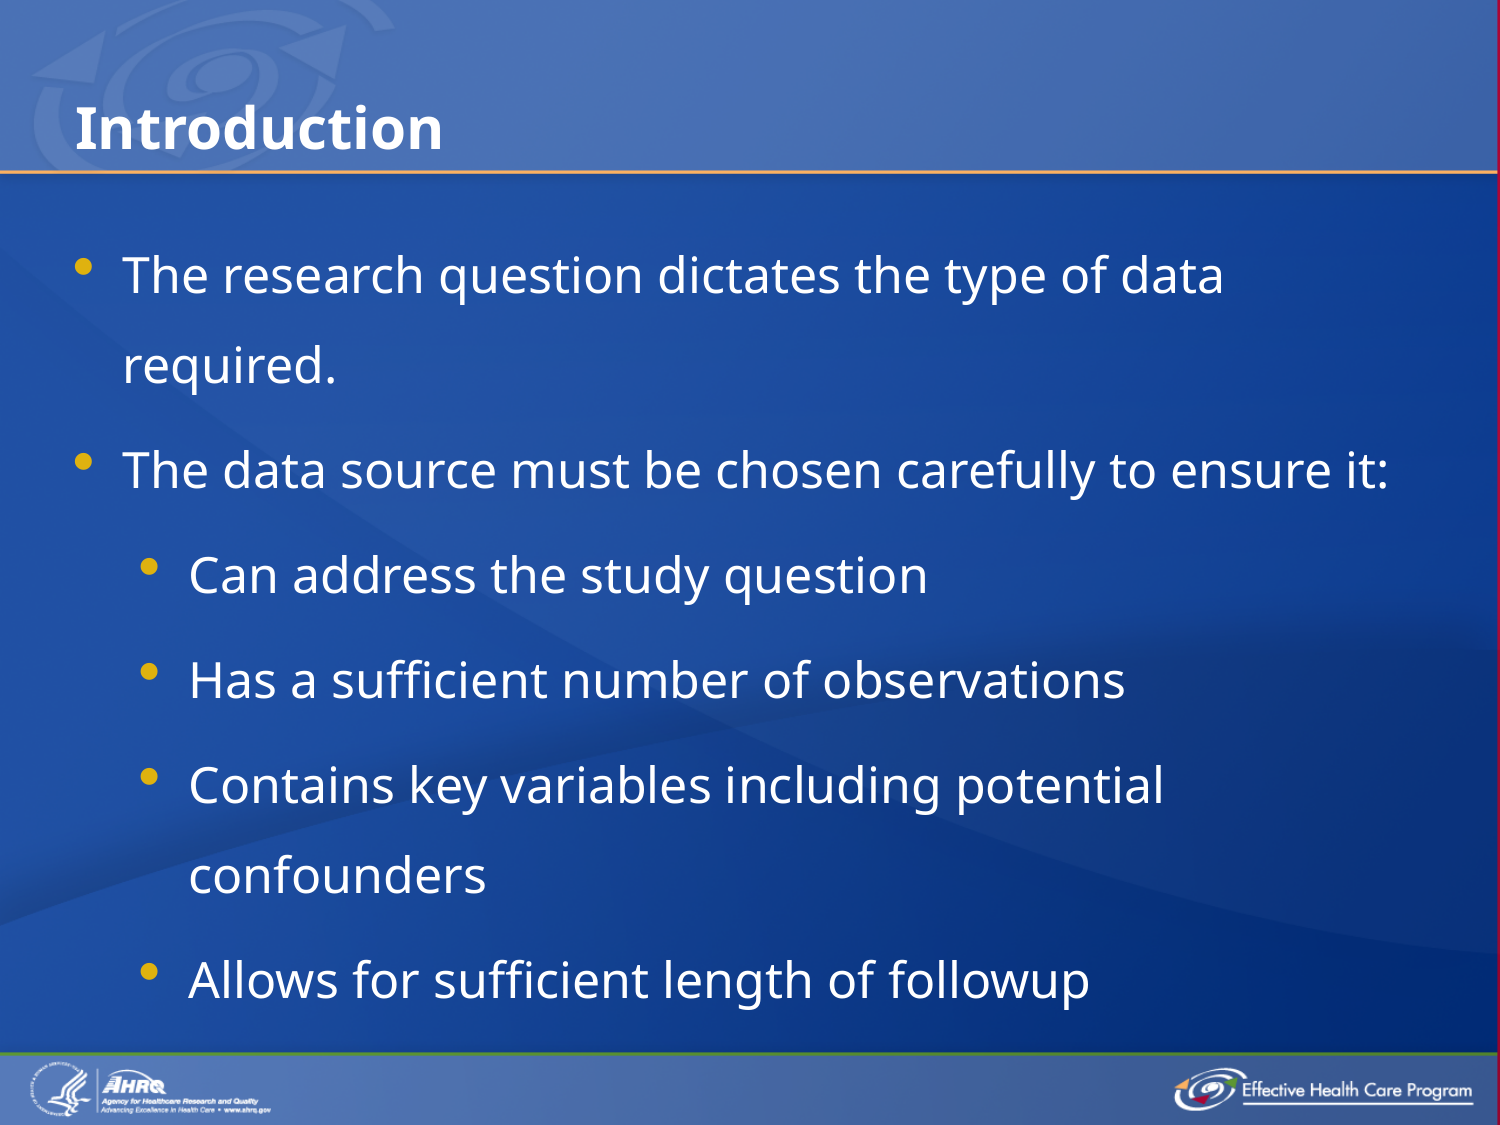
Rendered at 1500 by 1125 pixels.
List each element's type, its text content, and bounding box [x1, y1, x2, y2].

title Introduction [75, 21, 1425, 163]
picture [0, 0, 1500, 1125]
list The research question dictates the type of data required. The data source must be chosen carefully to ensure it: Can address the study question Has a sufficient number of observations Contains key variables including potential confounders Allows for sufficient length of followup [75, 213, 1425, 1005]
